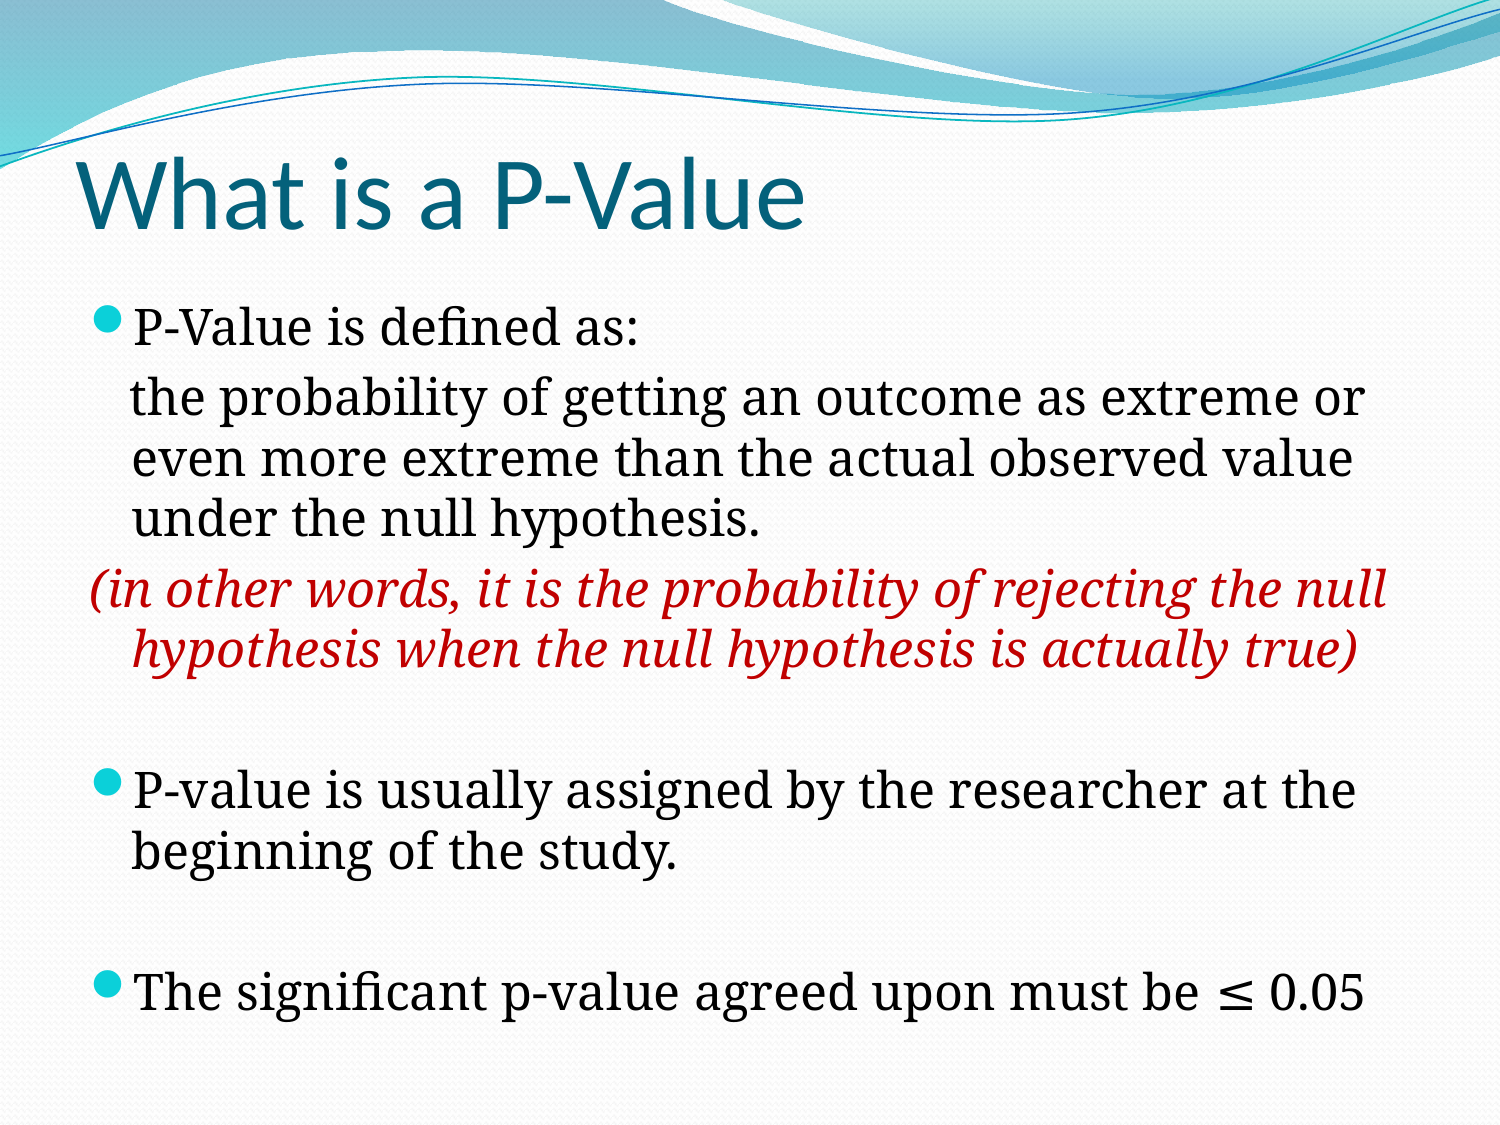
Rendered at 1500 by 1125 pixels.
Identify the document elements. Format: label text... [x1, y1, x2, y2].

title What is a P-Value [75, 115, 1425, 250]
list P-Value is defined as: the probability of getting an outcome as extreme or even more extreme than the actual observed value under the null hypothesis. (in other words, it is the probability of rejecting the null hypothesis when the null hypothesis is actually true) P-value is usually assigned by the researcher at the beginning of the study. The significant p-value agreed upon must be ≤ 0.05 [75, 287, 1425, 1038]
